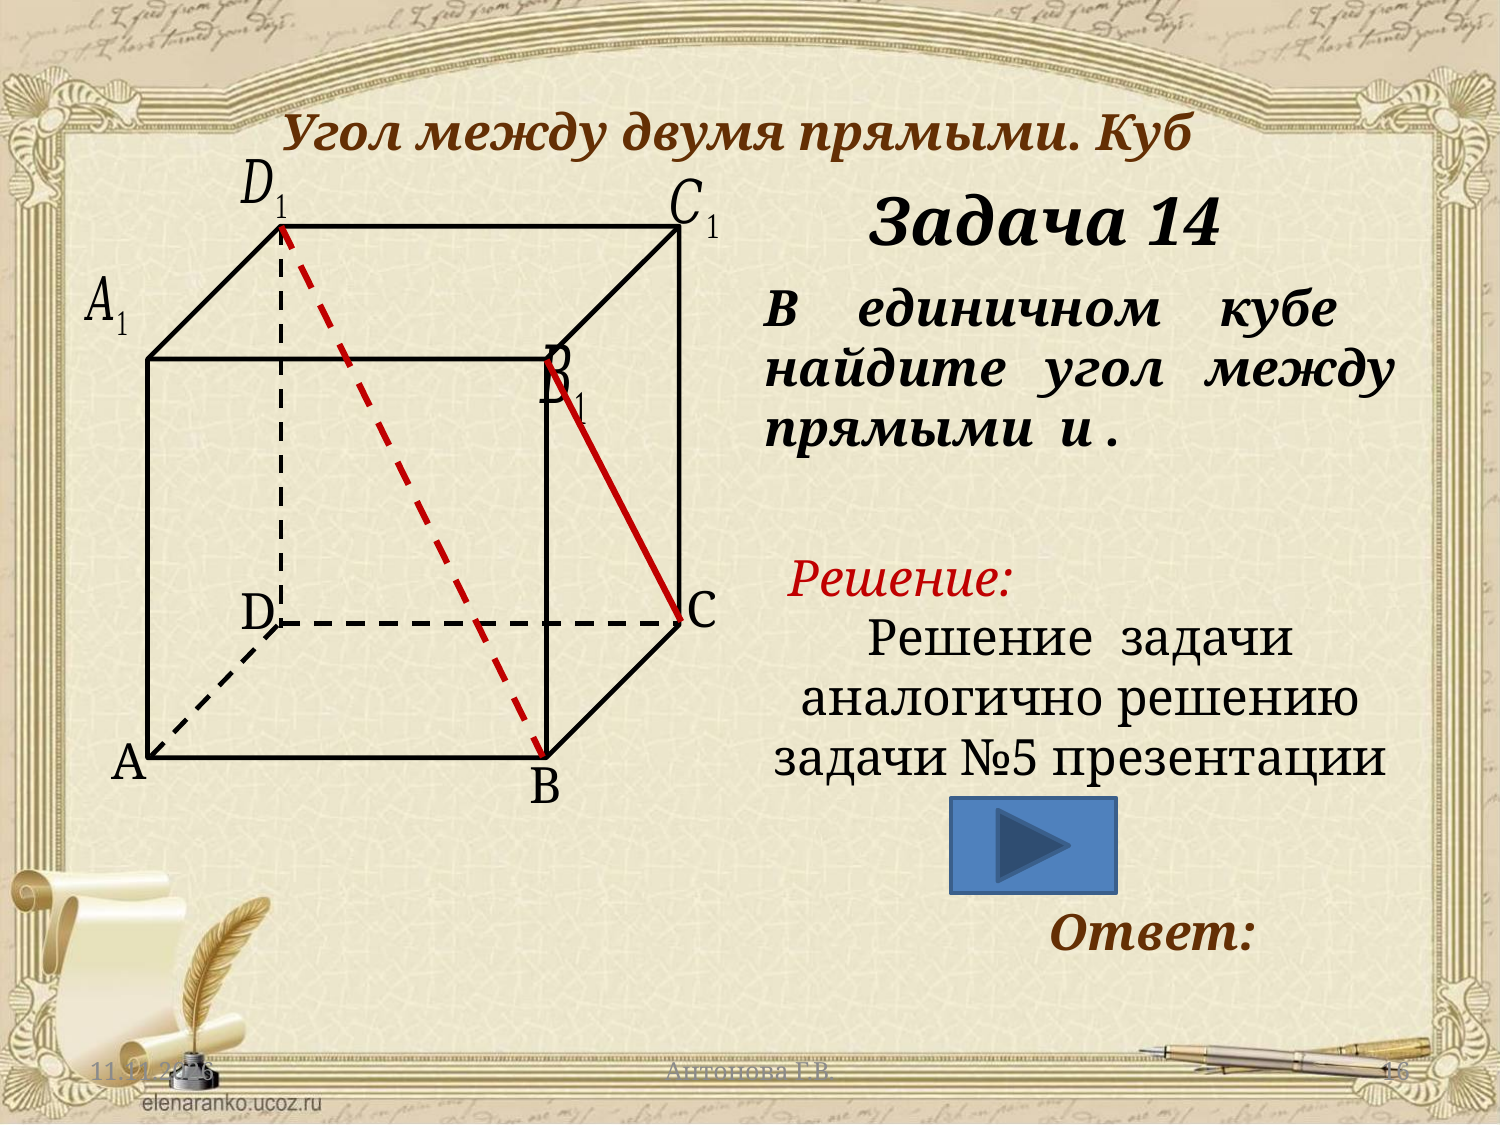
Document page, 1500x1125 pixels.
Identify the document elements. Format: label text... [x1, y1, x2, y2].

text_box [546, 359, 682, 622]
footer Антонова Г.В. [512, 1042, 988, 1103]
slide_number 16 [1074, 1042, 1425, 1103]
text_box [280, 225, 544, 758]
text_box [96, 150, 755, 823]
picture [0, 0, 1500, 1125]
text_box Решение: [773, 538, 1412, 597]
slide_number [75, 1042, 425, 1103]
text_box [949, 796, 1118, 895]
text_box Решение задачи аналогично решению задачи №5 презентации [760, 597, 1412, 793]
text_box Задача 14 [760, 171, 1471, 266]
text_box Угол между двумя прямыми. Куб [265, 93, 1353, 168]
